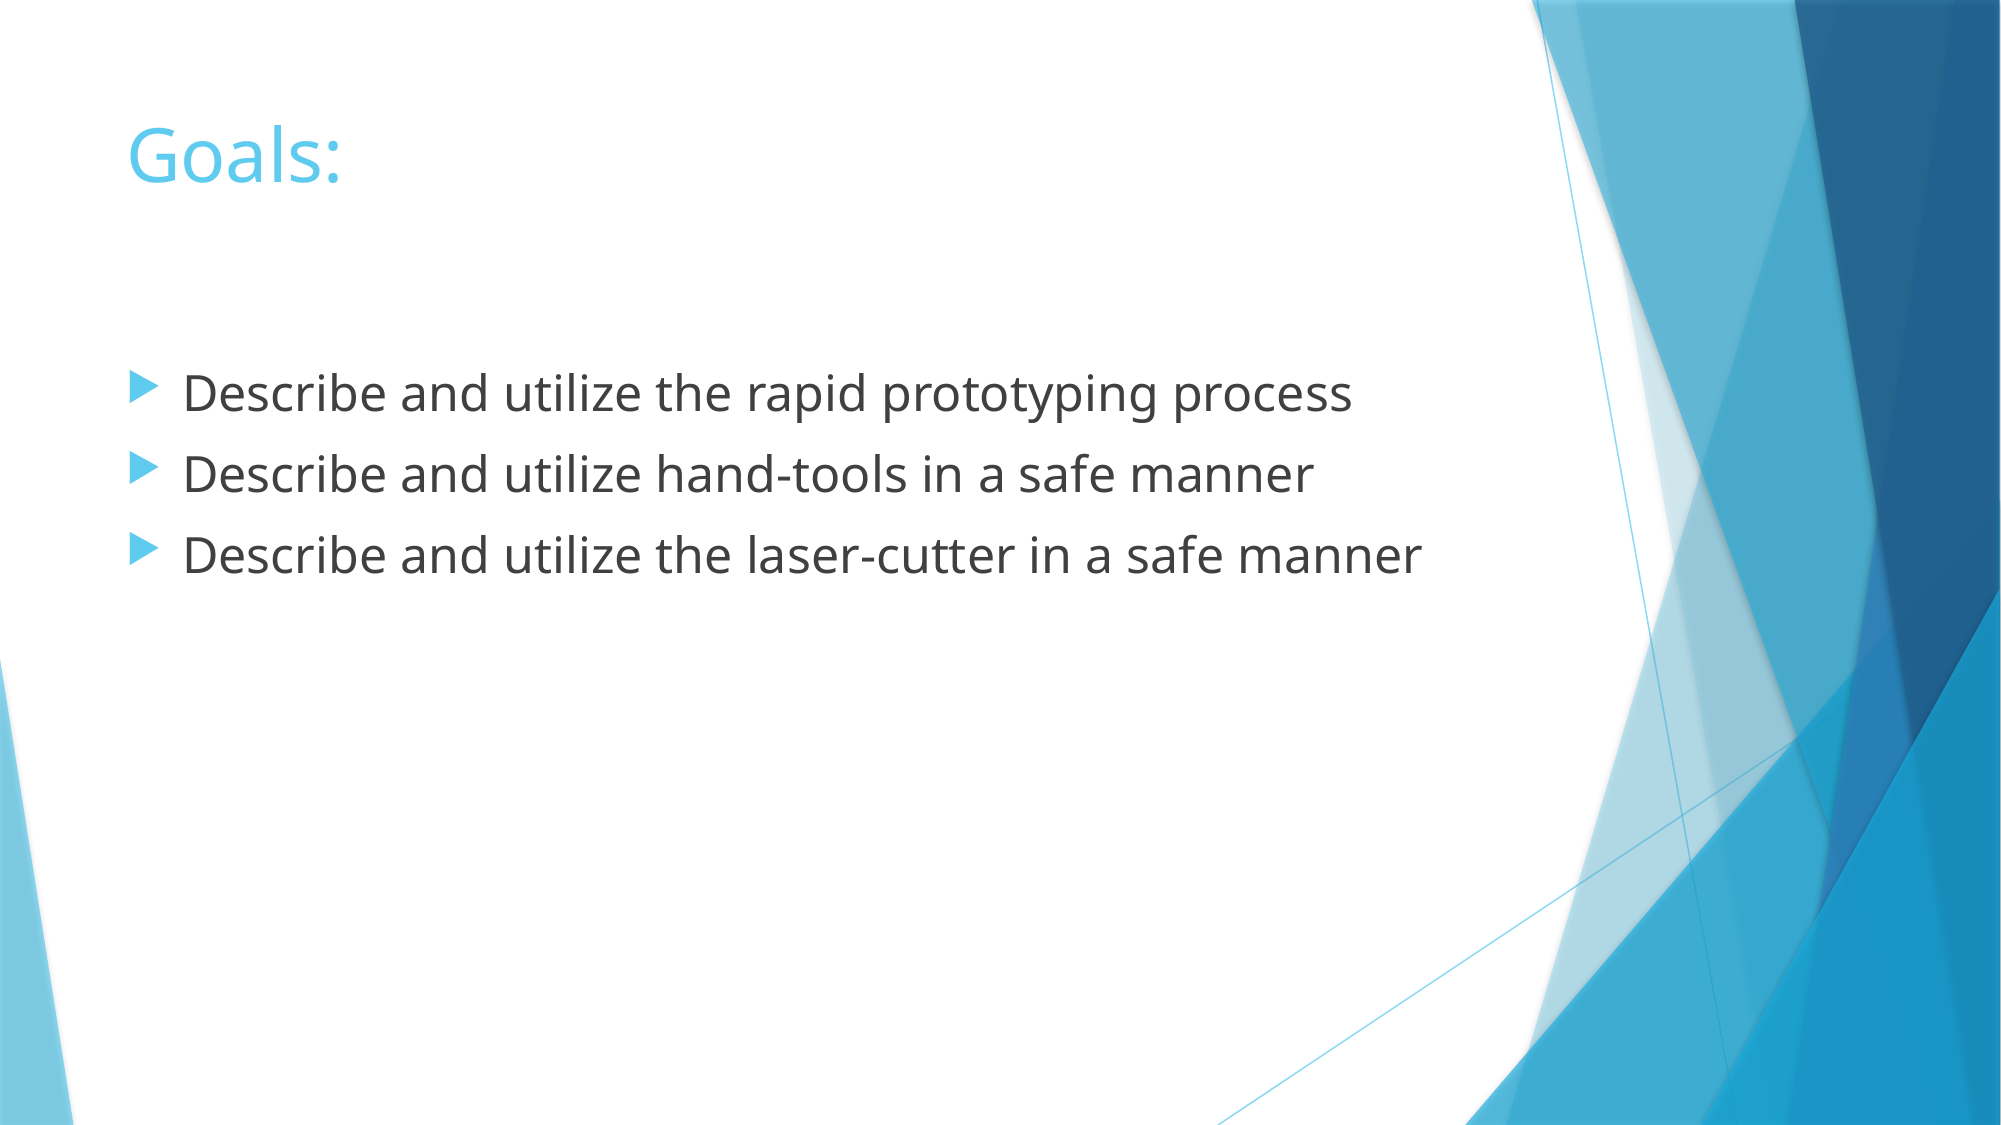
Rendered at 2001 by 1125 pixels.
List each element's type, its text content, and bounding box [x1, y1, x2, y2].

list Describe and utilize the rapid prototyping process Describe and utilize hand-tools in a safe manner Describe and utilize the laser-cutter in a safe manner [111, 354, 1522, 992]
title Goals: [111, 99, 1522, 317]
